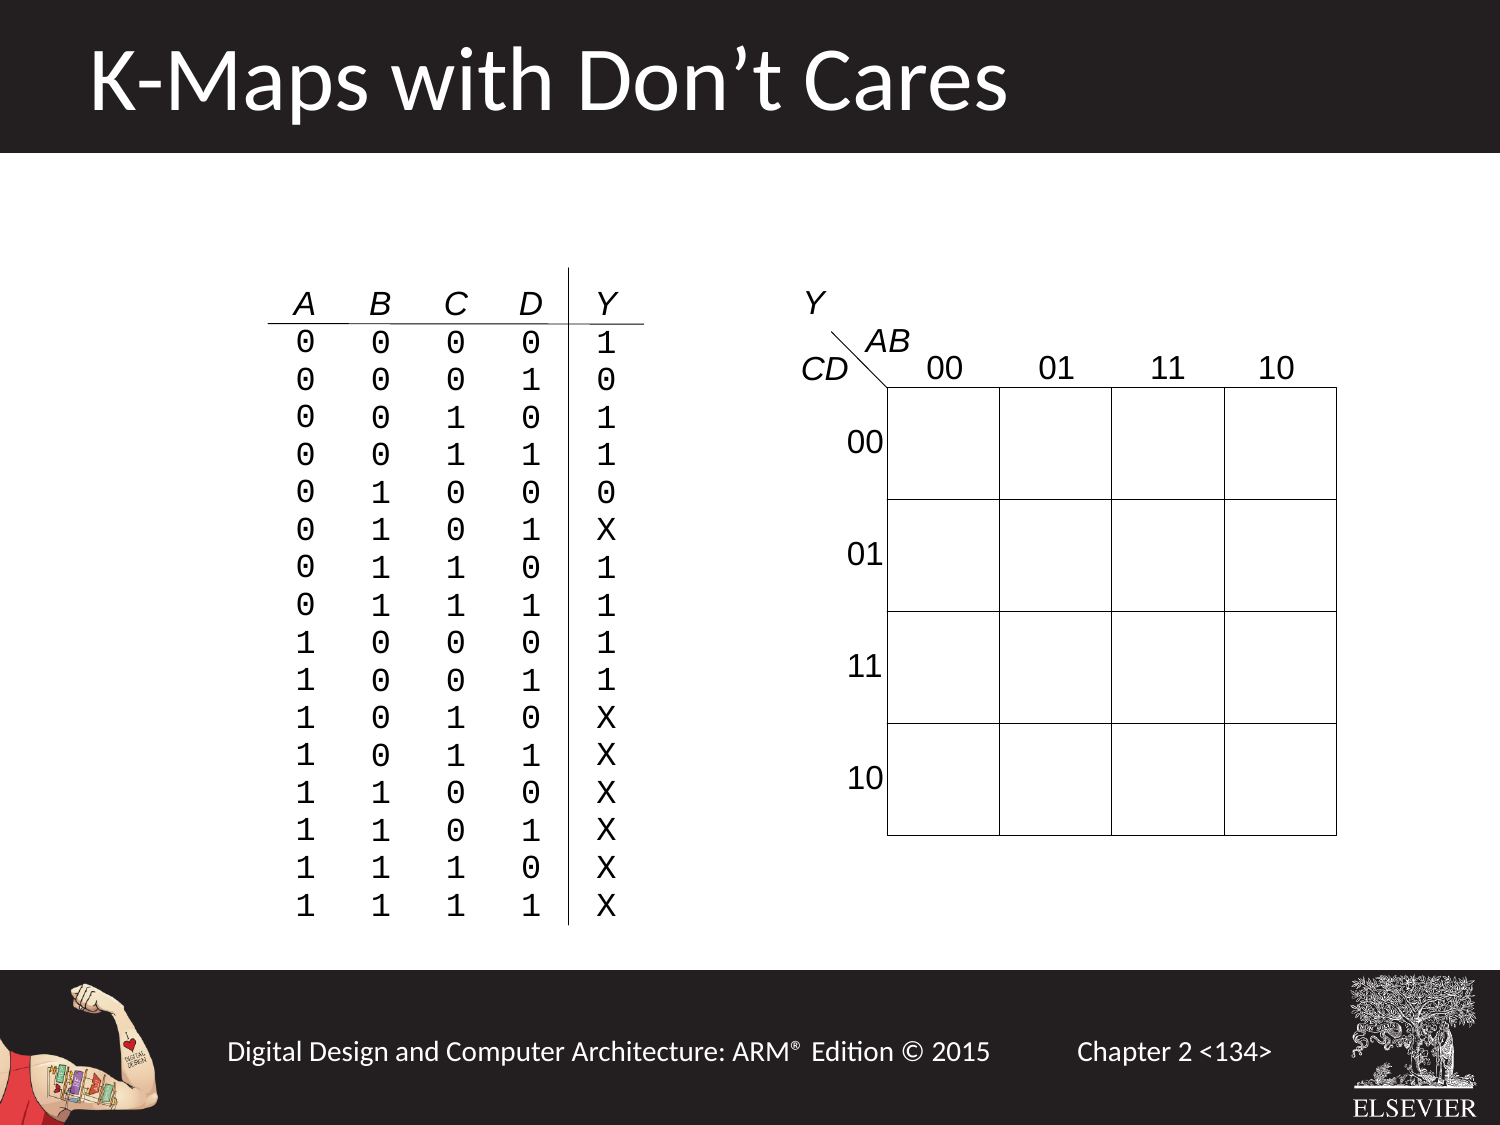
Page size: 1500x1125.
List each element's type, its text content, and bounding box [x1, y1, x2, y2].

picture [0, 979, 163, 1125]
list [262, 262, 651, 951]
picture [1350, 974, 1477, 1117]
text_box K-Maps with Don’t Cares [75, 11, 1375, 136]
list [774, 274, 1342, 926]
